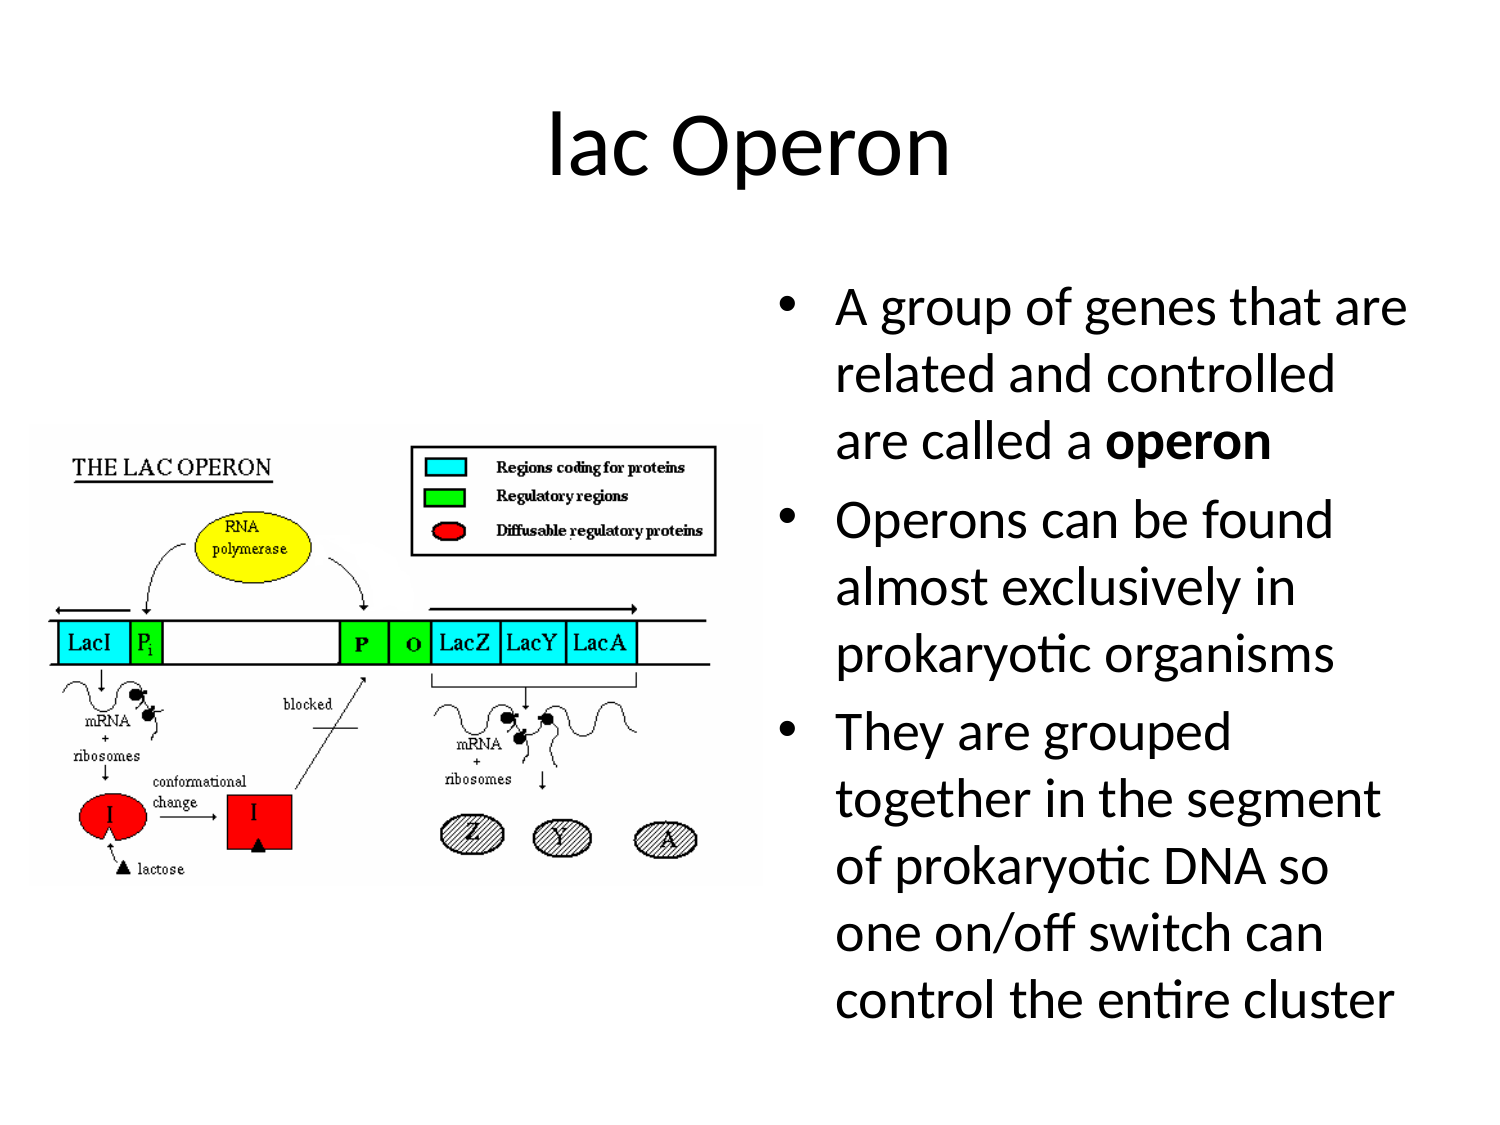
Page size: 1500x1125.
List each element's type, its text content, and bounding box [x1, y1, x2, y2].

title lac Operon [75, 45, 1425, 233]
picture [29, 424, 763, 887]
list A group of genes that are related and controlled are called a operon Operons can be found almost exclusively in prokaryotic organisms They are grouped together in the segment of prokaryotic DNA so one on/off switch can control the entire cluster [762, 262, 1425, 1075]
